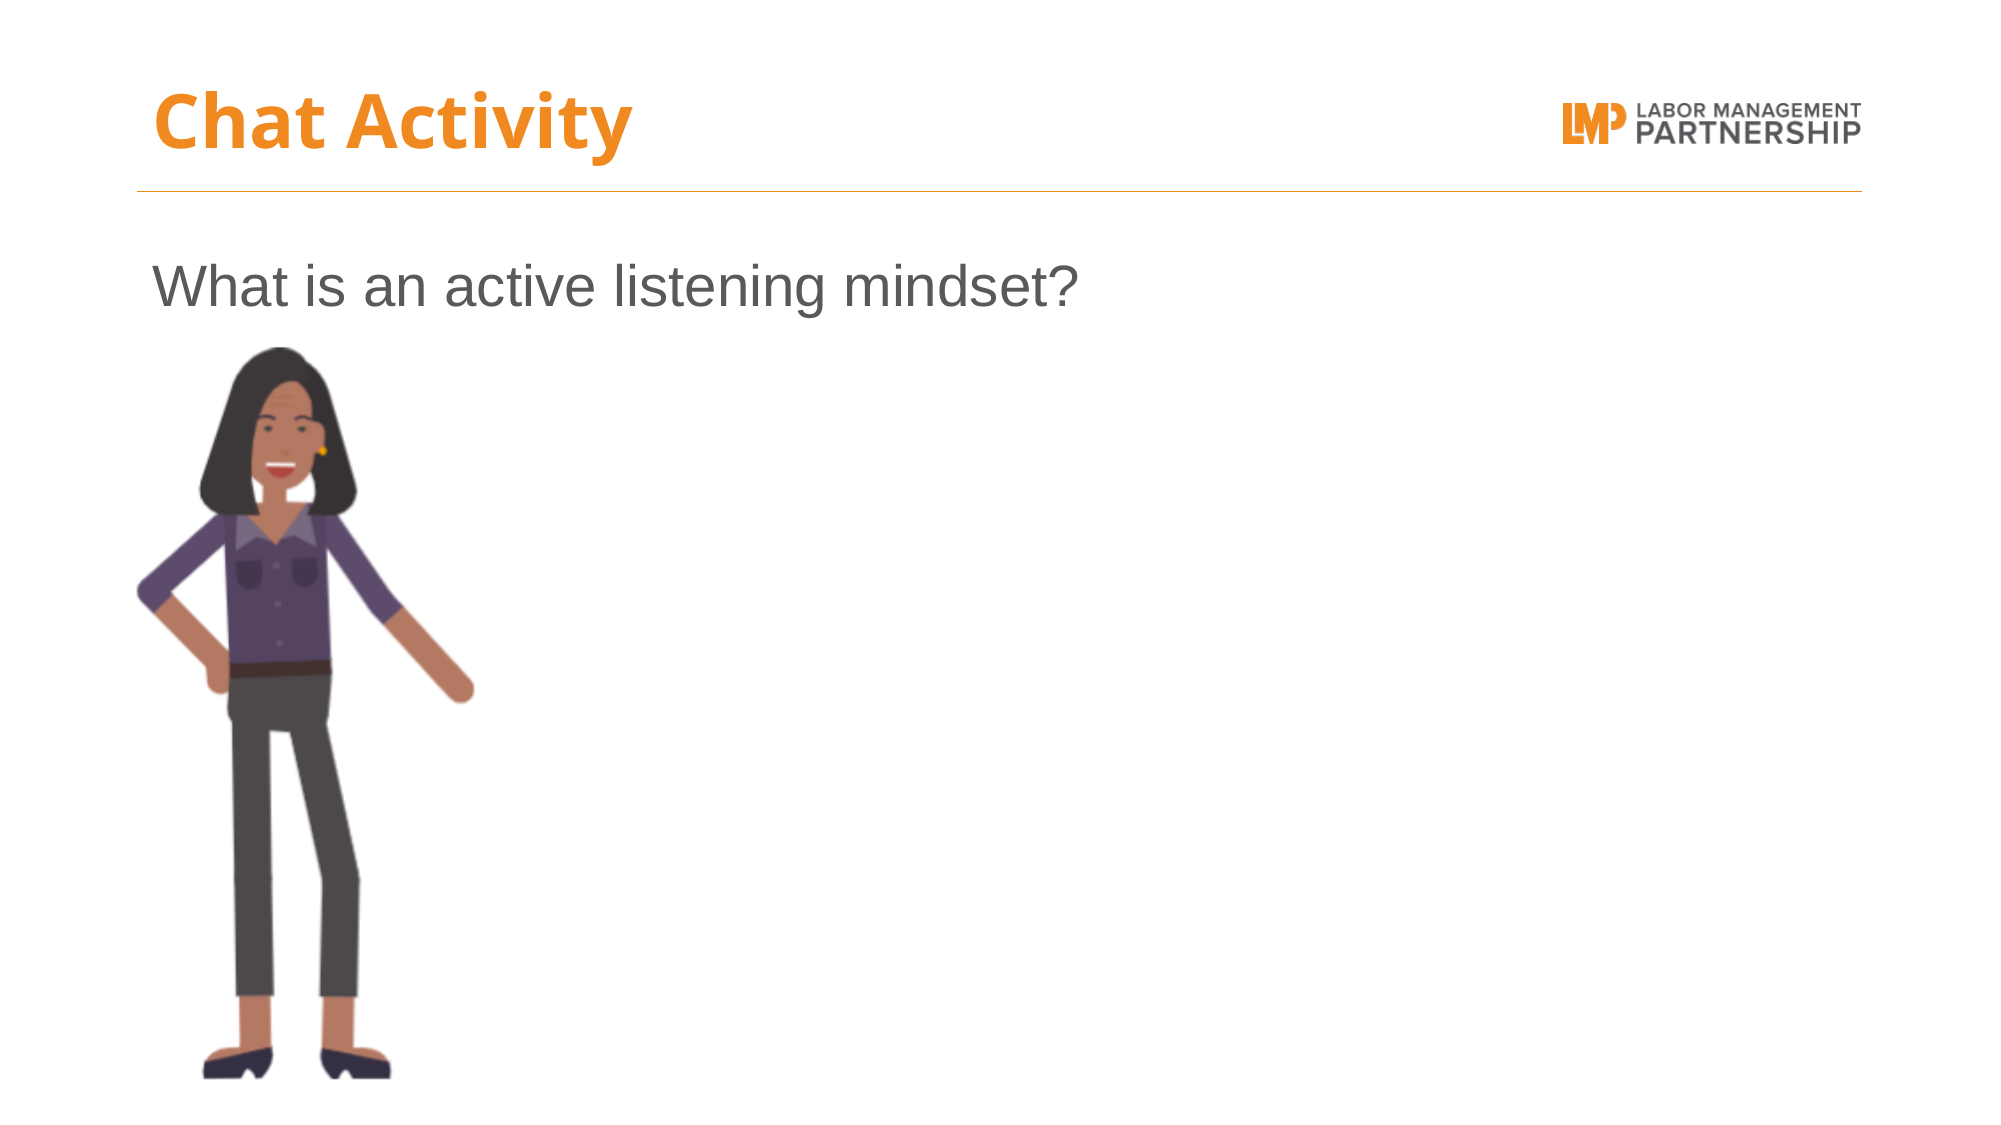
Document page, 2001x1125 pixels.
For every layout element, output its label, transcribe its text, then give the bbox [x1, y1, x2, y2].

picture [109, 323, 487, 1097]
title Chat Activity [137, 59, 1529, 188]
list What is an active listening mindset? [137, 240, 1863, 1014]
picture [1562, 103, 1863, 144]
